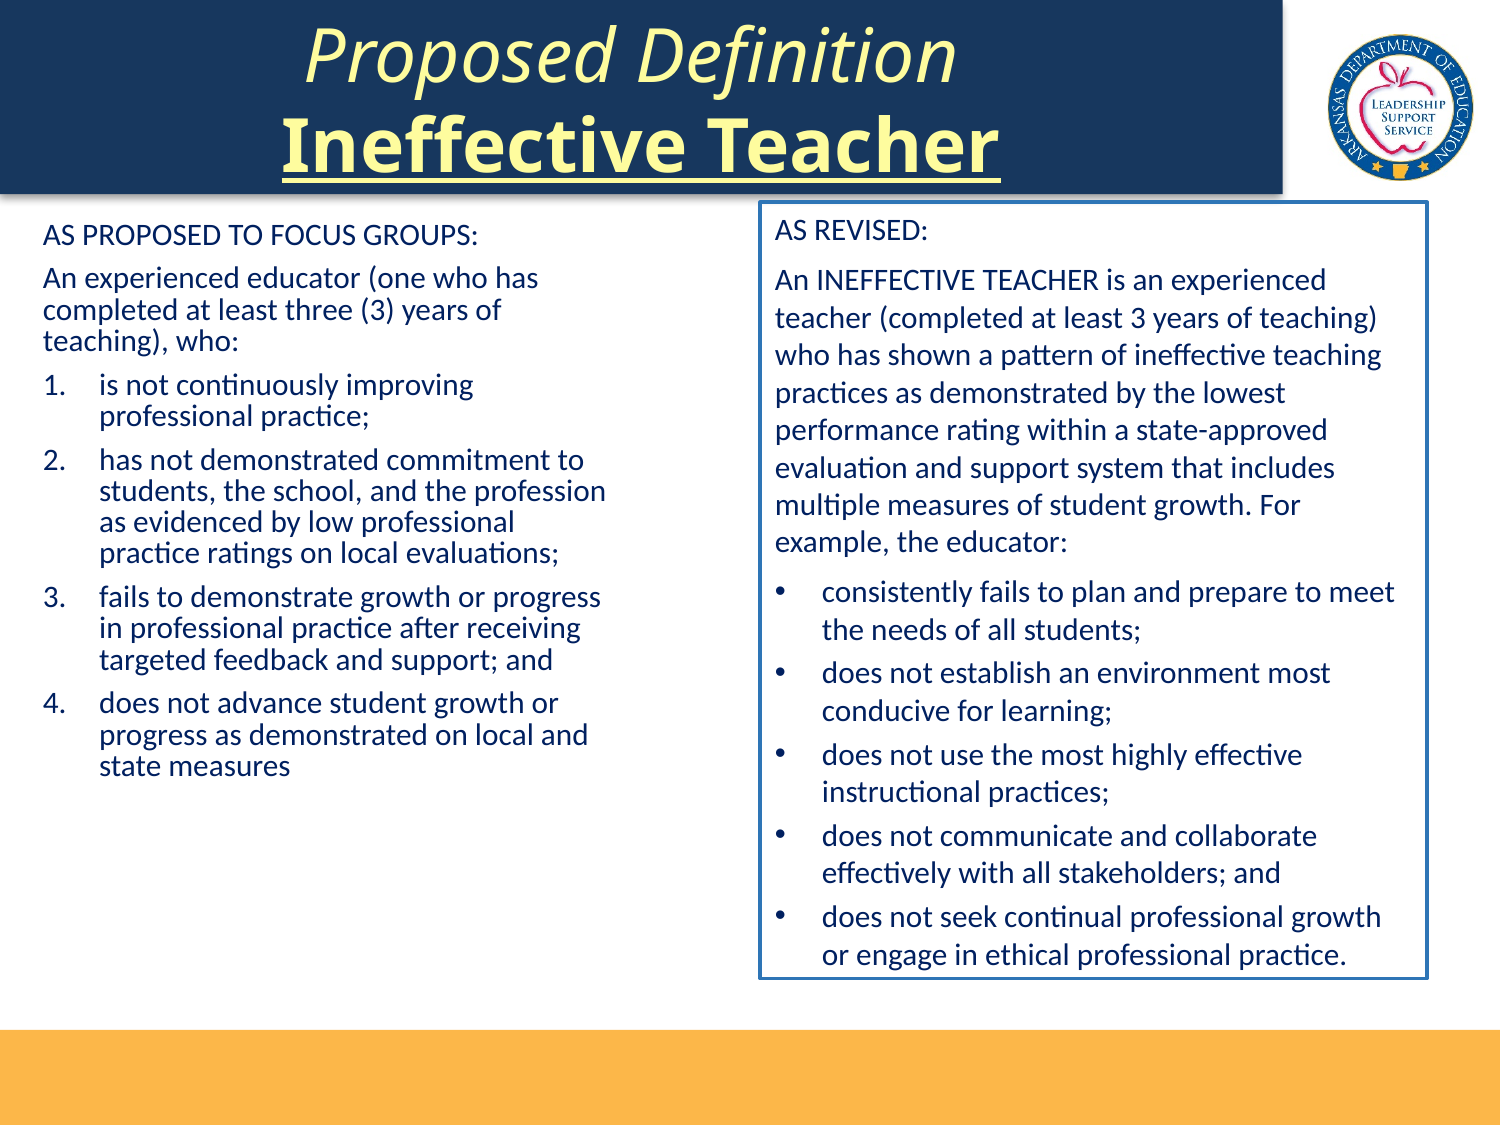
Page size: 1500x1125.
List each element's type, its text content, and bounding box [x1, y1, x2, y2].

text_box AS REVISED: An INEFFECTIVE TEACHER is an experienced teacher (completed at least 3 years of teaching) who has shown a pattern of ineffective teaching practices as demonstrated by the lowest performance rating within a state-approved evaluation and support system that includes multiple measures of student growth. For example, the educator: consistently fails to plan and prepare to meet the needs of all students; does not establish an environment most conducive for learning; does not use the most highly effective instructional practices; does not communicate and collaborate effectively with all stakeholders; and does not seek continual professional growth or engage in ethical professional practice. [760, 202, 1428, 979]
picture [1327, 34, 1478, 181]
text_box Proposed Definition Ineffective Teacher [0, 0, 1283, 195]
table_header AS PROPOSED TO FOCUS GROUPS: An experienced educator (one who has completed at least three (3) years of teaching), who: is not continuously improving professional practice; has not demonstrated commitment to students, the school, and the profession as evidenced by low professional practice ratings on local evaluations; fails to demonstrate growth or progress in professional practice after receiving targeted feedback and support; and does not advance student growth or progress as demonstrated on local and state measures [32, 223, 621, 997]
